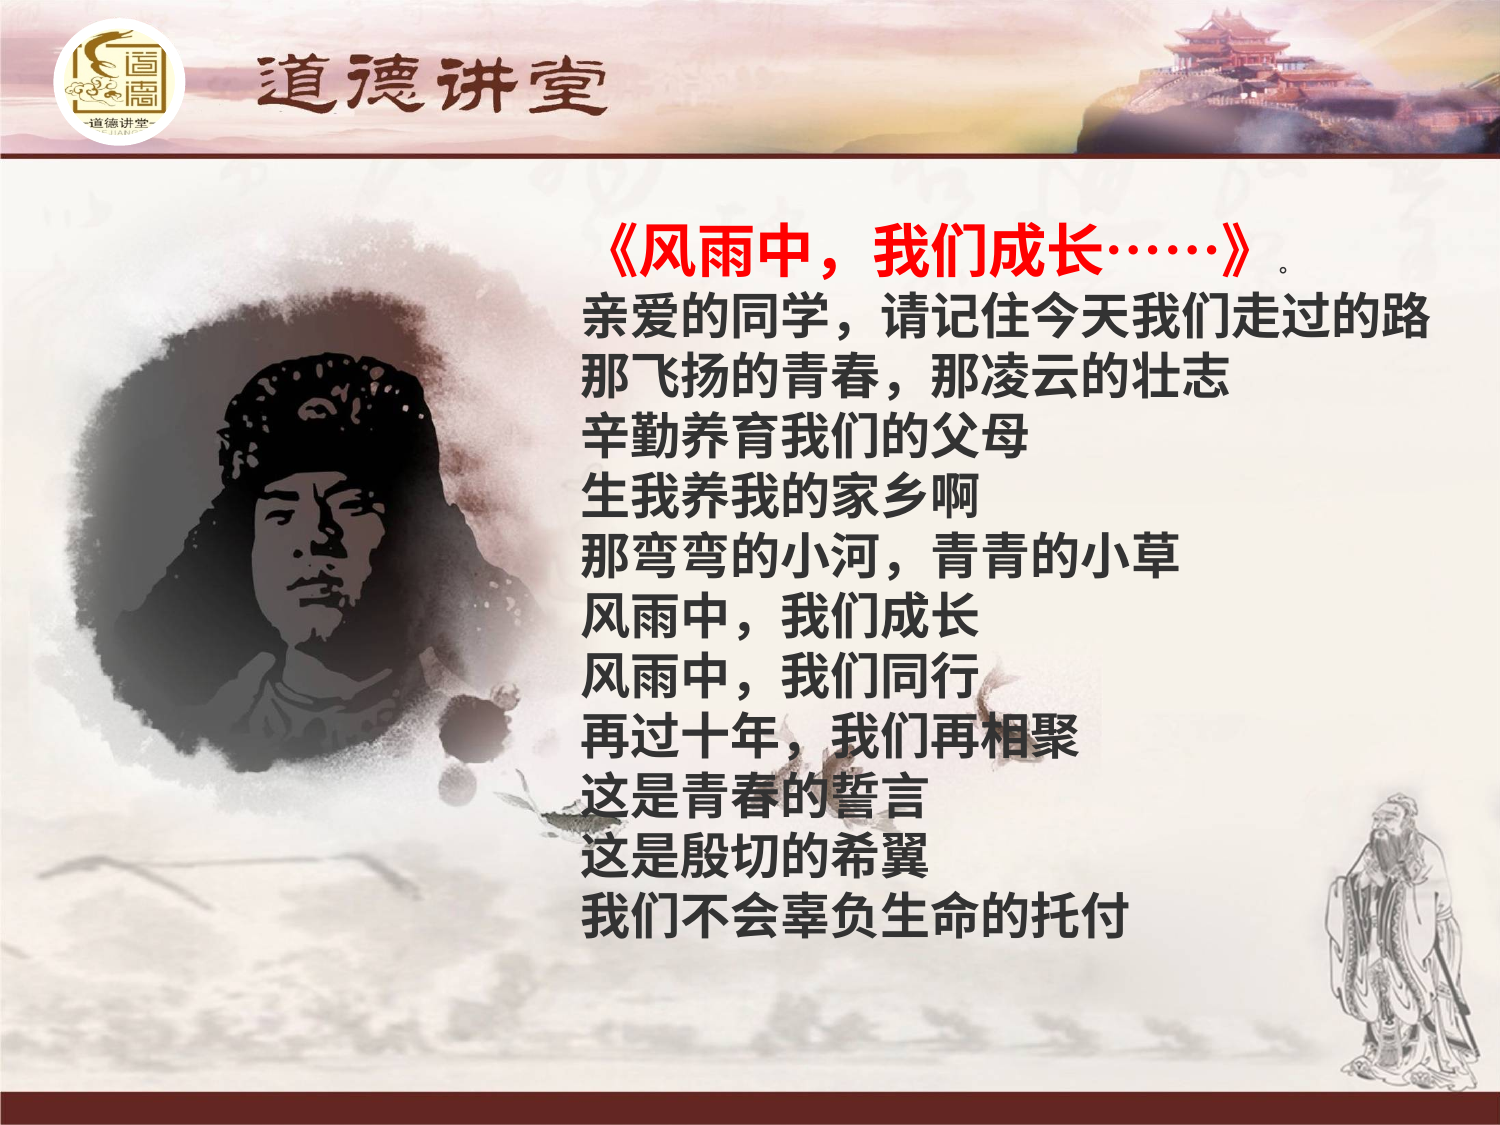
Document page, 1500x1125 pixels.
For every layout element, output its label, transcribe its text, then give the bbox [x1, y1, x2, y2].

text_box [289, 432, 509, 596]
text_box [5, 562, 509, 698]
text_box 《风雨中，我们成长……》。 亲爱的同学，请记住今天我们走过的路 那飞扬的青春，那凌云的壮志 辛勤养育我们的父母 生我养我的家乡啊 那弯弯的小河，青青的小草 风雨中，我们成长 风雨中，我们同行 再过十年，我们再相聚 这是青春的誓言 这是殷切的希翼 我们不会辜负生命的托付 [509, 207, 1500, 952]
picture [0, 0, 1500, 1125]
slide_number [1074, 1024, 1426, 1103]
text_box [5, 220, 509, 355]
